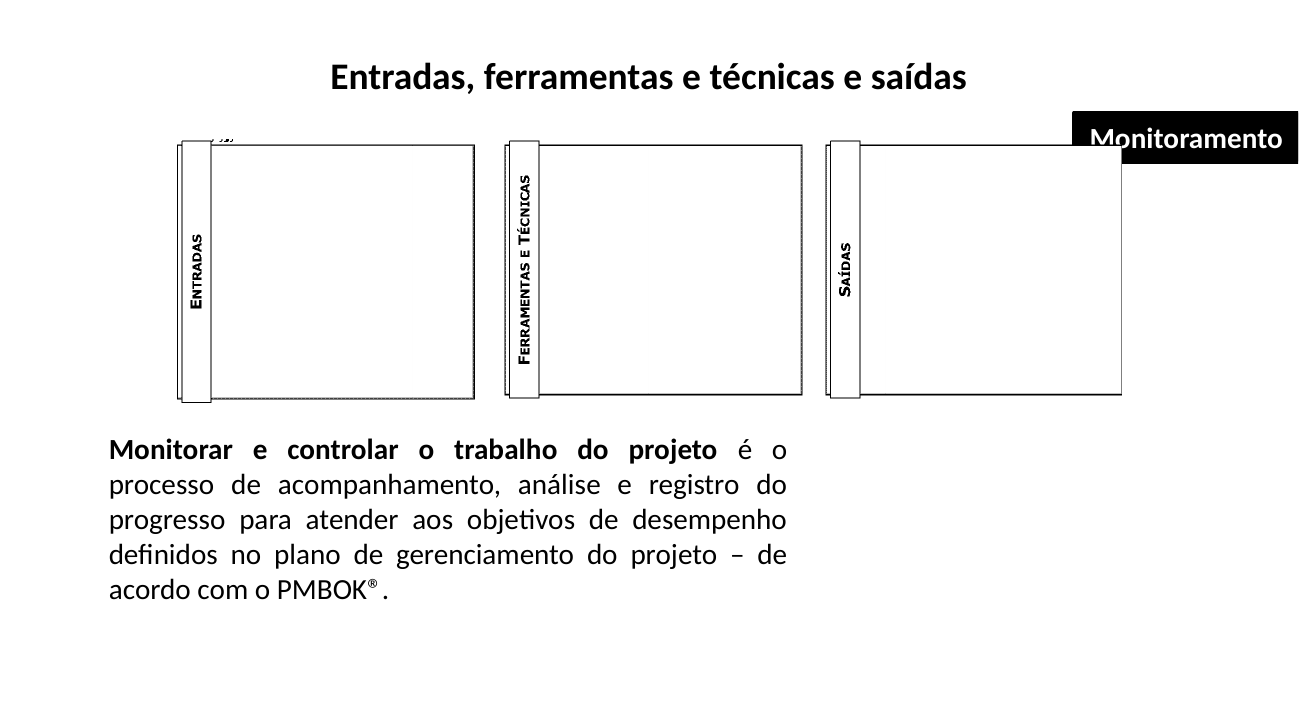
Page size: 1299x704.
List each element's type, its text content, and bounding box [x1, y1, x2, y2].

text_box Monitorar e controlar o trabalho do projeto é o processo de acompanhamento, análise e registro do progresso para atender aos objetivos de desempenho definidos no plano de gerenciamento do projeto – de acordo com o PMBOK®. [93, 422, 803, 615]
text_box Entradas, ferramentas e técnicas e saídas [0, 44, 1299, 106]
text_box Monitoramento [1074, 112, 1299, 162]
picture [176, 139, 1122, 403]
